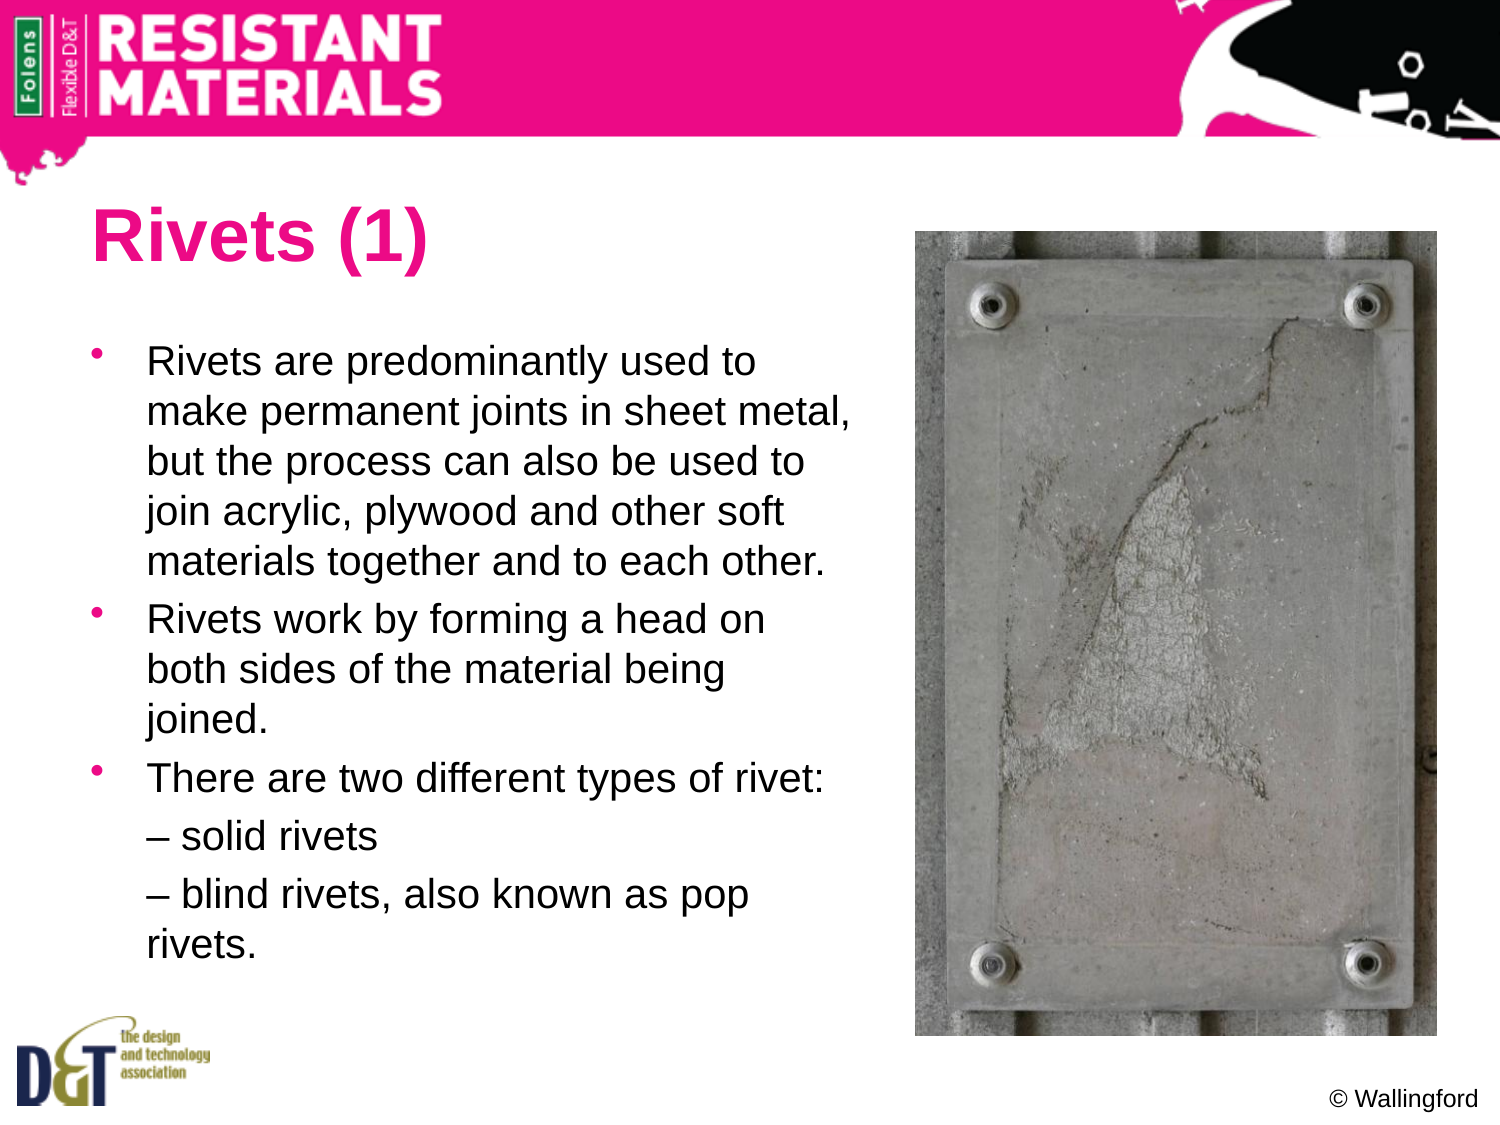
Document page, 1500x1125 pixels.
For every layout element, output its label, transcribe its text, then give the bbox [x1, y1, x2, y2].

title Rivets (1) [76, 160, 1427, 301]
list Rivets are predominantly used to make permanent joints in sheet metal, but the process can also be used to join acrylic, plywood and other soft materials together and to each other. Rivets work by forming a head on both sides of the material being joined. There are two different types of rivet: – solid rivets – blind rivets, also known as pop rivets. [75, 326, 869, 1005]
picture [0, 0, 1500, 1125]
text_box © Wallingford [1257, 1074, 1495, 1125]
